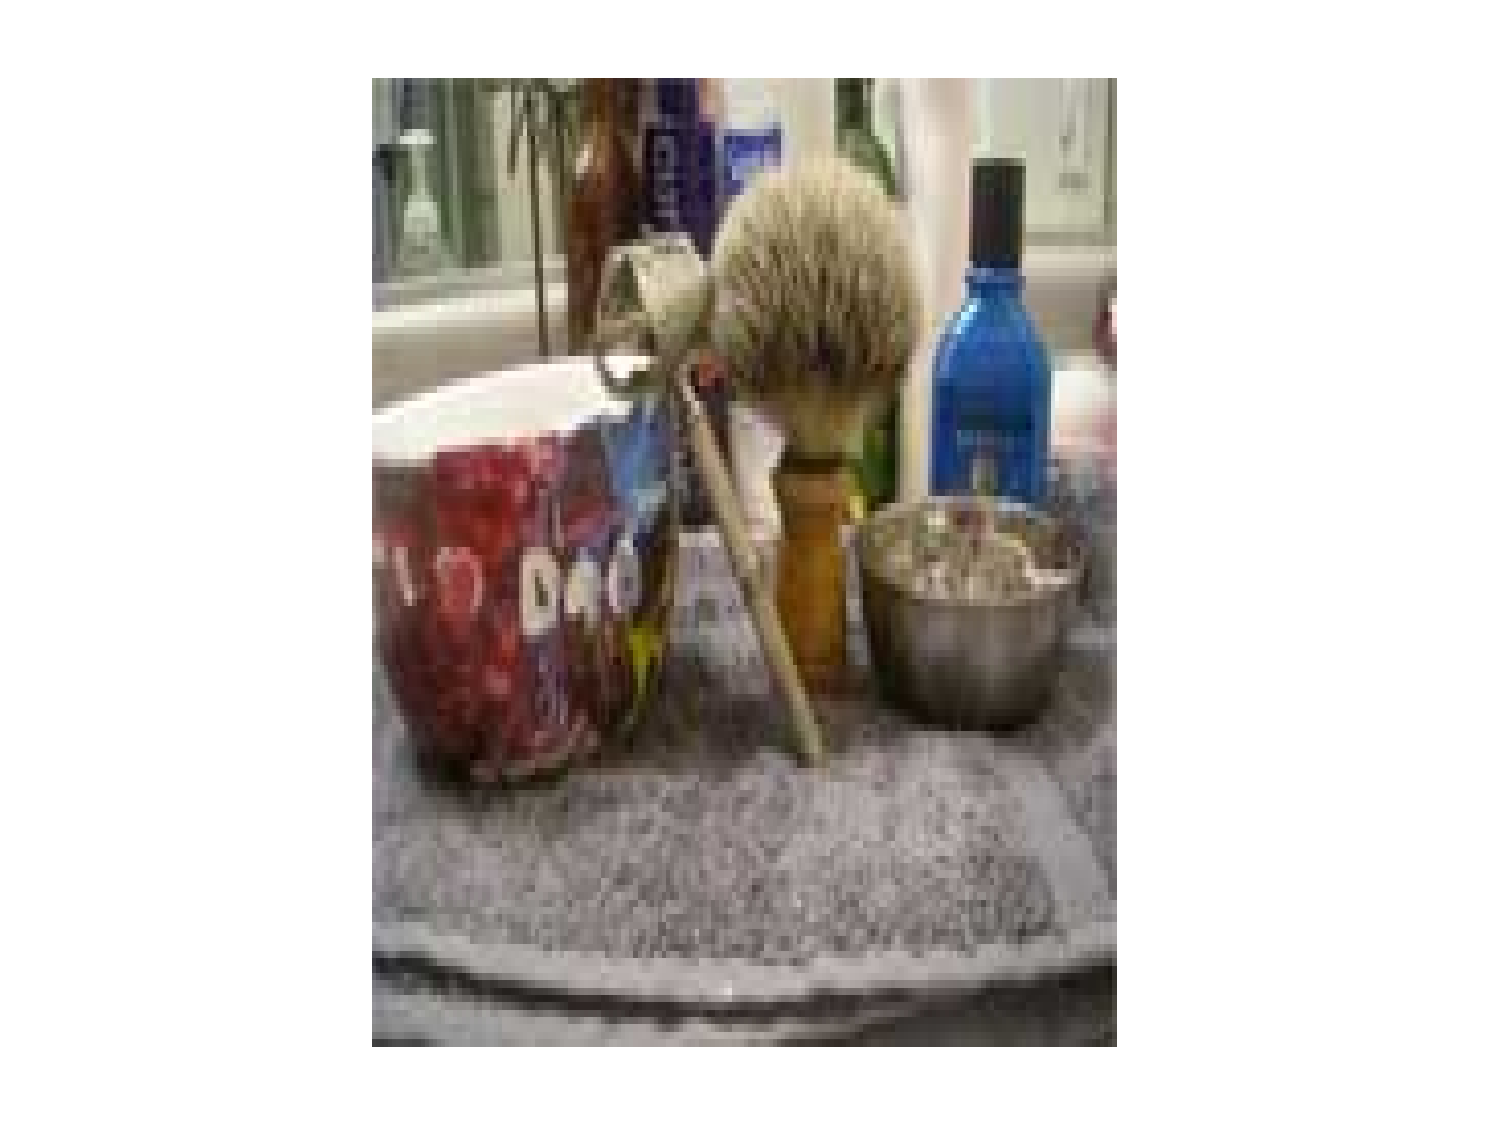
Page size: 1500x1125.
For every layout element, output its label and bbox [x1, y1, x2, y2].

picture [371, 78, 1117, 1048]
